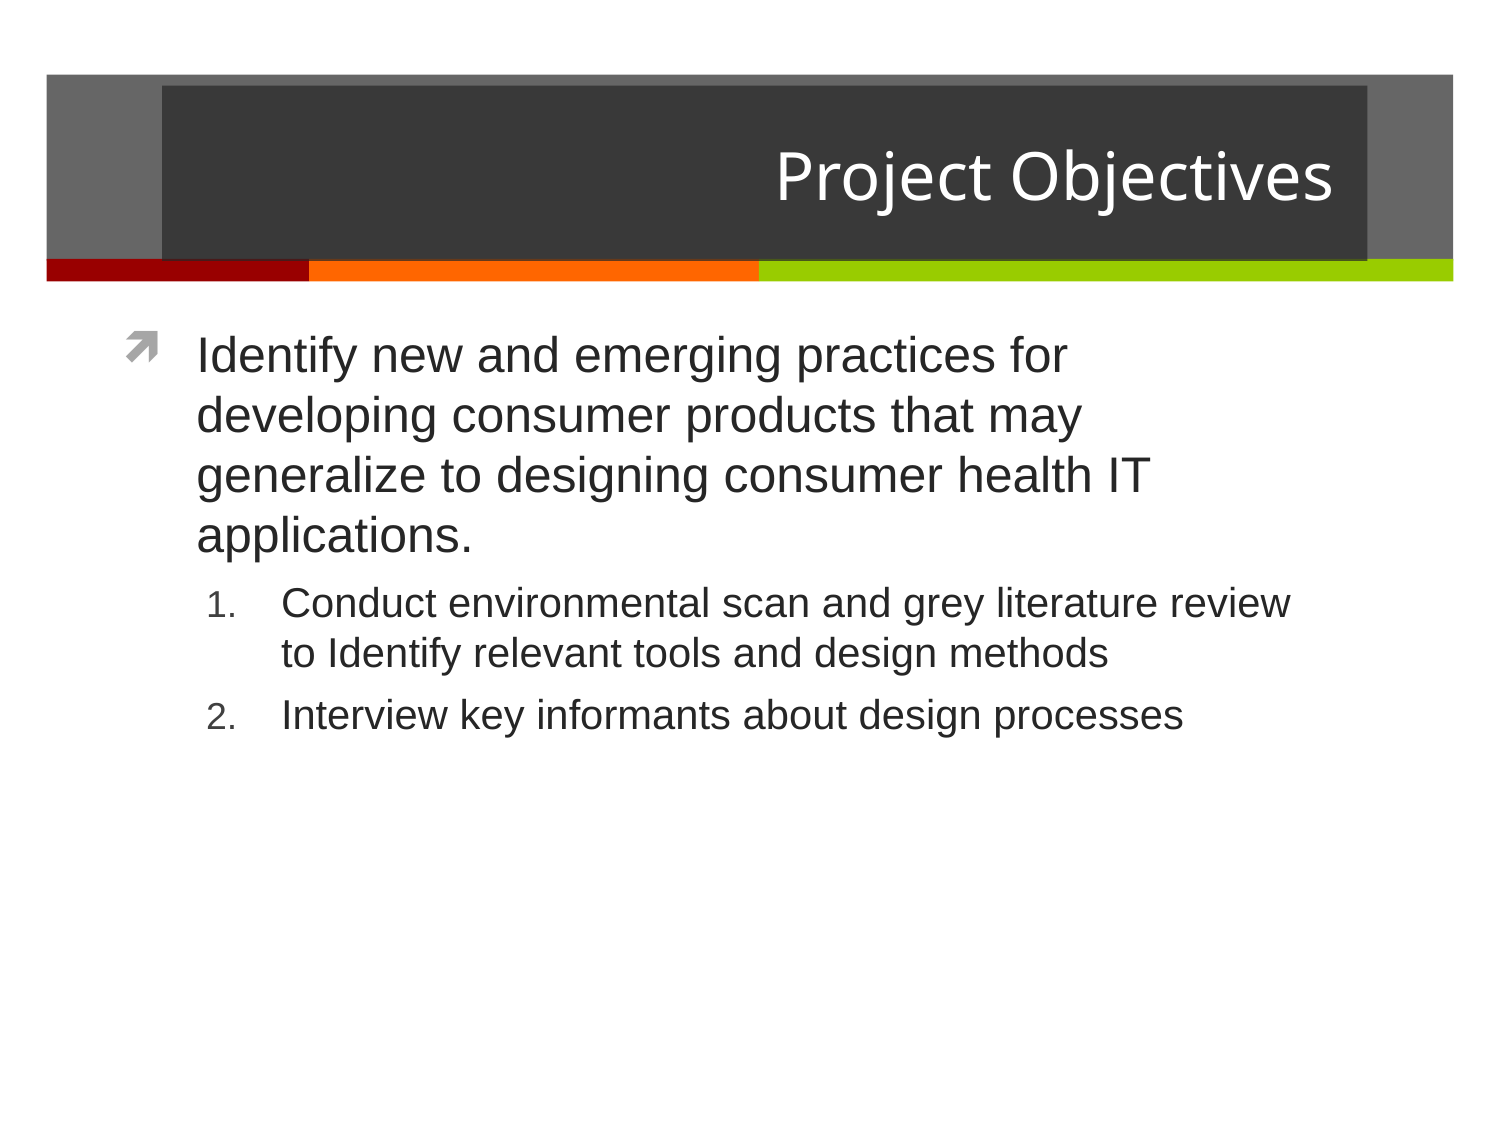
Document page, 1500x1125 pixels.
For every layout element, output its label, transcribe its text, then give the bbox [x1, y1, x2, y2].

title Project Objectives [162, 85, 1368, 261]
list Identify new and emerging practices for developing consumer products that may generalize to designing consumer health IT applications. Conduct environmental scan and grey literature review to Identify relevant tools and design methods Interview key informants about design processes [107, 315, 1313, 1048]
